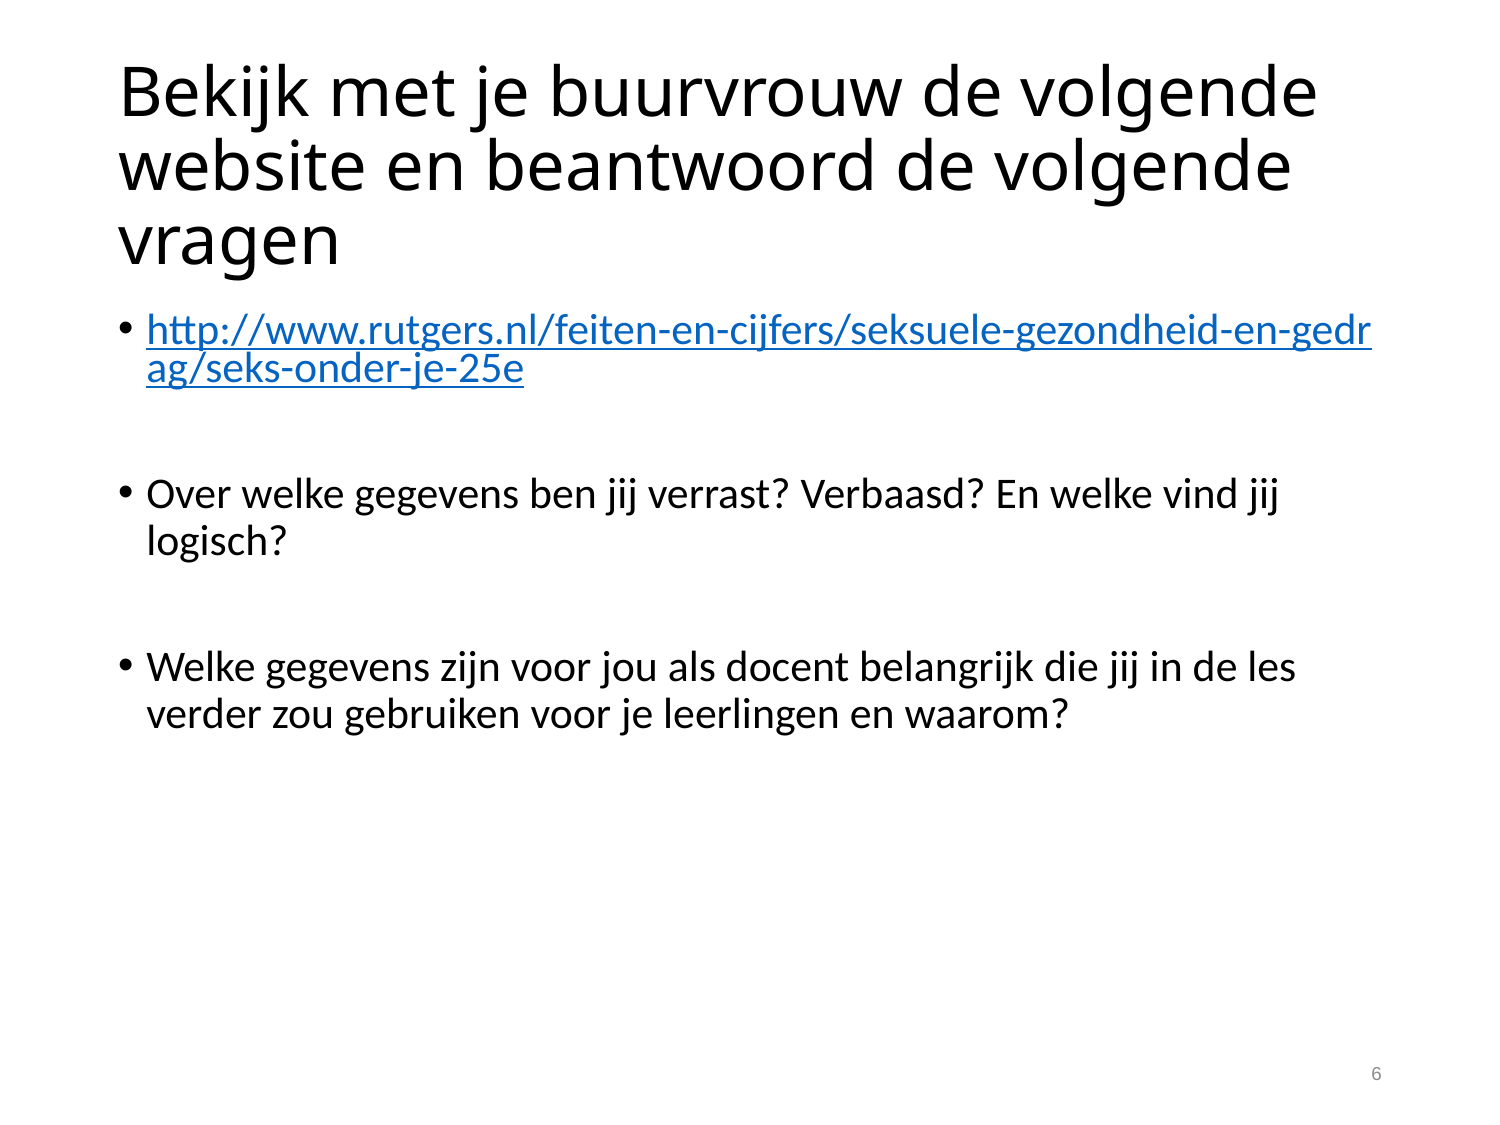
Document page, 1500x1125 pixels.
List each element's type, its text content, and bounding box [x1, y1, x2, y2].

title Bekijk met je buurvrouw de volgende website en beantwoord de volgende vragen [103, 59, 1397, 278]
list http://www.rutgers.nl/feiten-en-cijfers/seksuele-gezondheid-en-gedrag/seks-onder-je-25e Over welke gegevens ben jij verrast? Verbaasd? En welke vind jij logisch? Welke gegevens zijn voor jou als docent belangrijk die jij in de les verder zou gebruiken voor je leerlingen en waarom? [103, 299, 1397, 1014]
slide_number 6 [1059, 1042, 1397, 1103]
